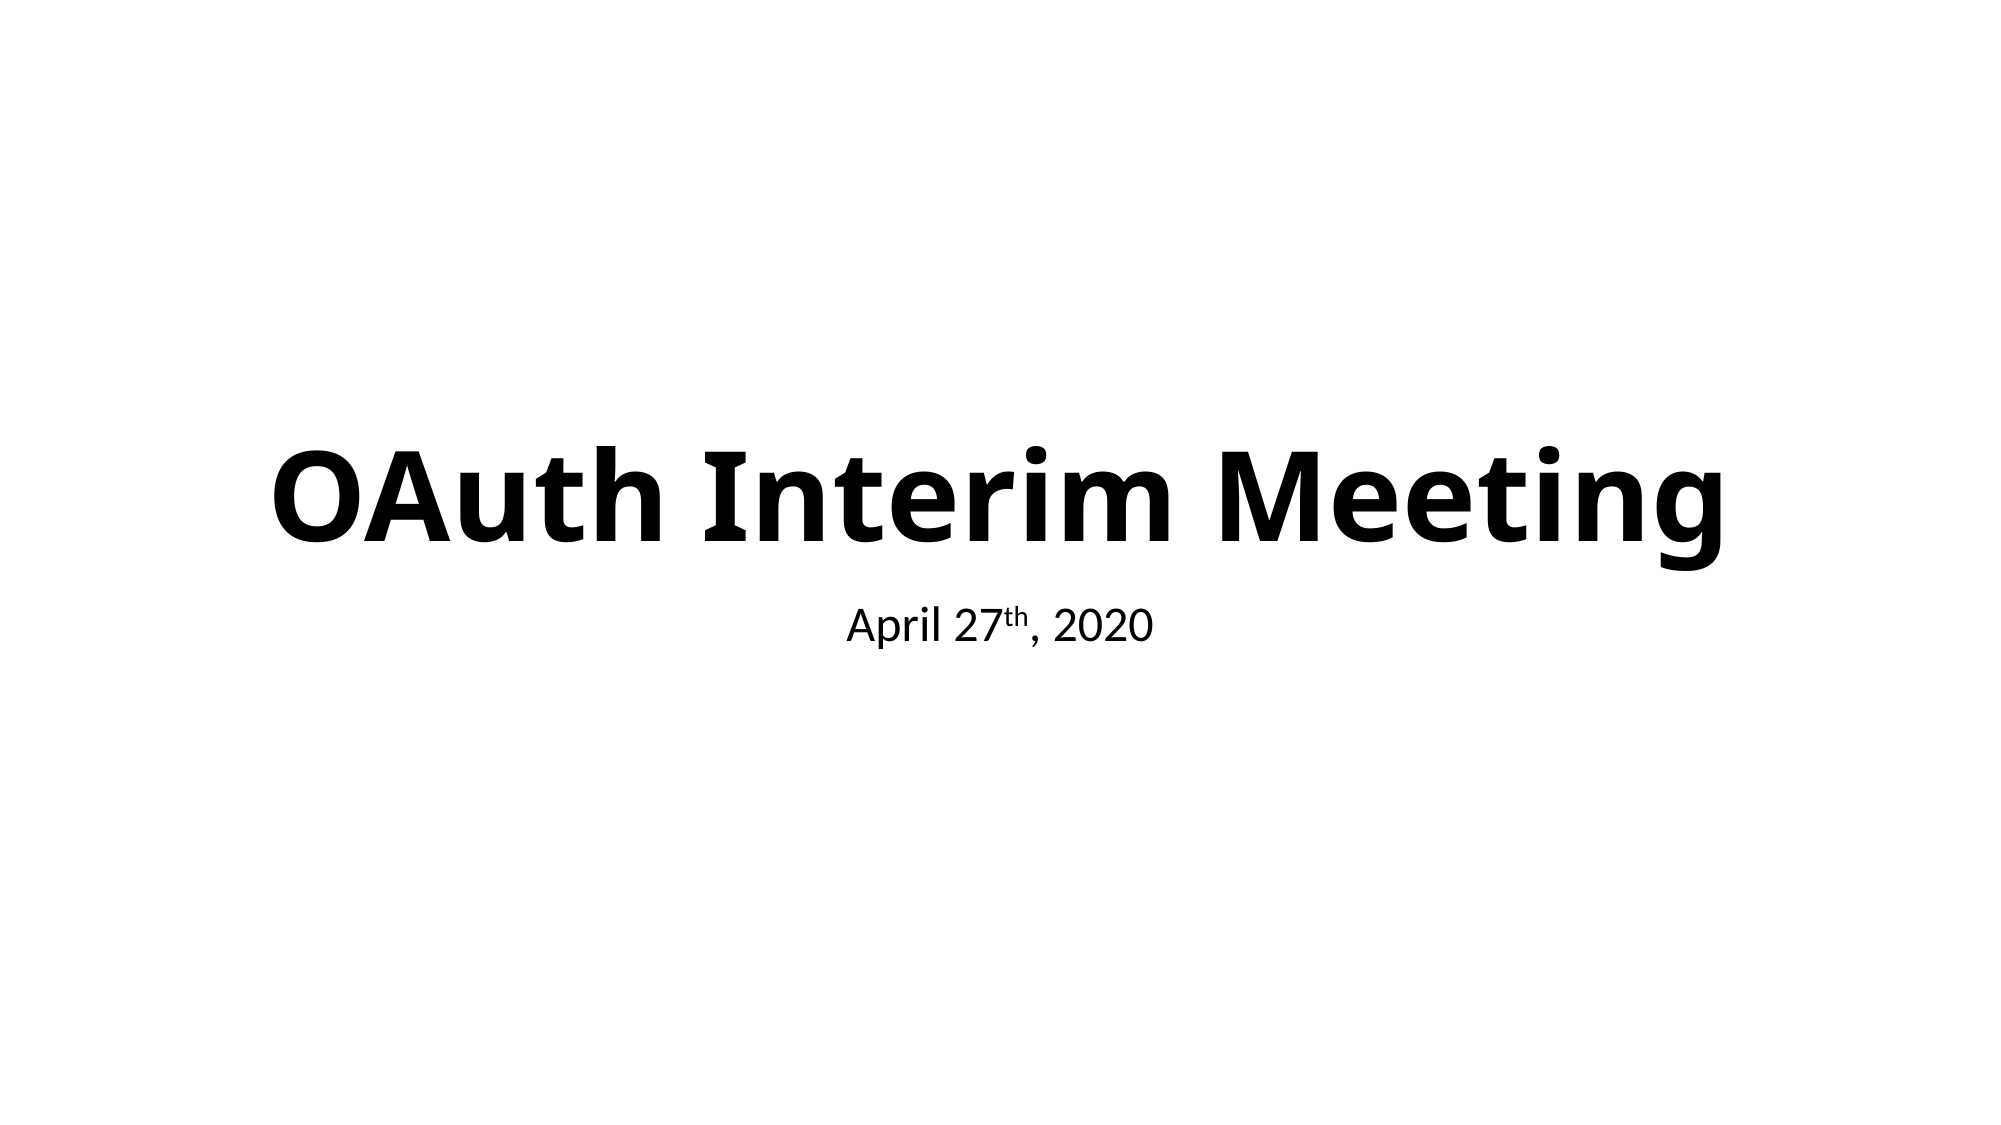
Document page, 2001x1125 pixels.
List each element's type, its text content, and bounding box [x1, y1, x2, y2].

subtitle April 27th, 2020 [249, 590, 1750, 863]
title OAuth Interim Meeting [249, 184, 1750, 576]
